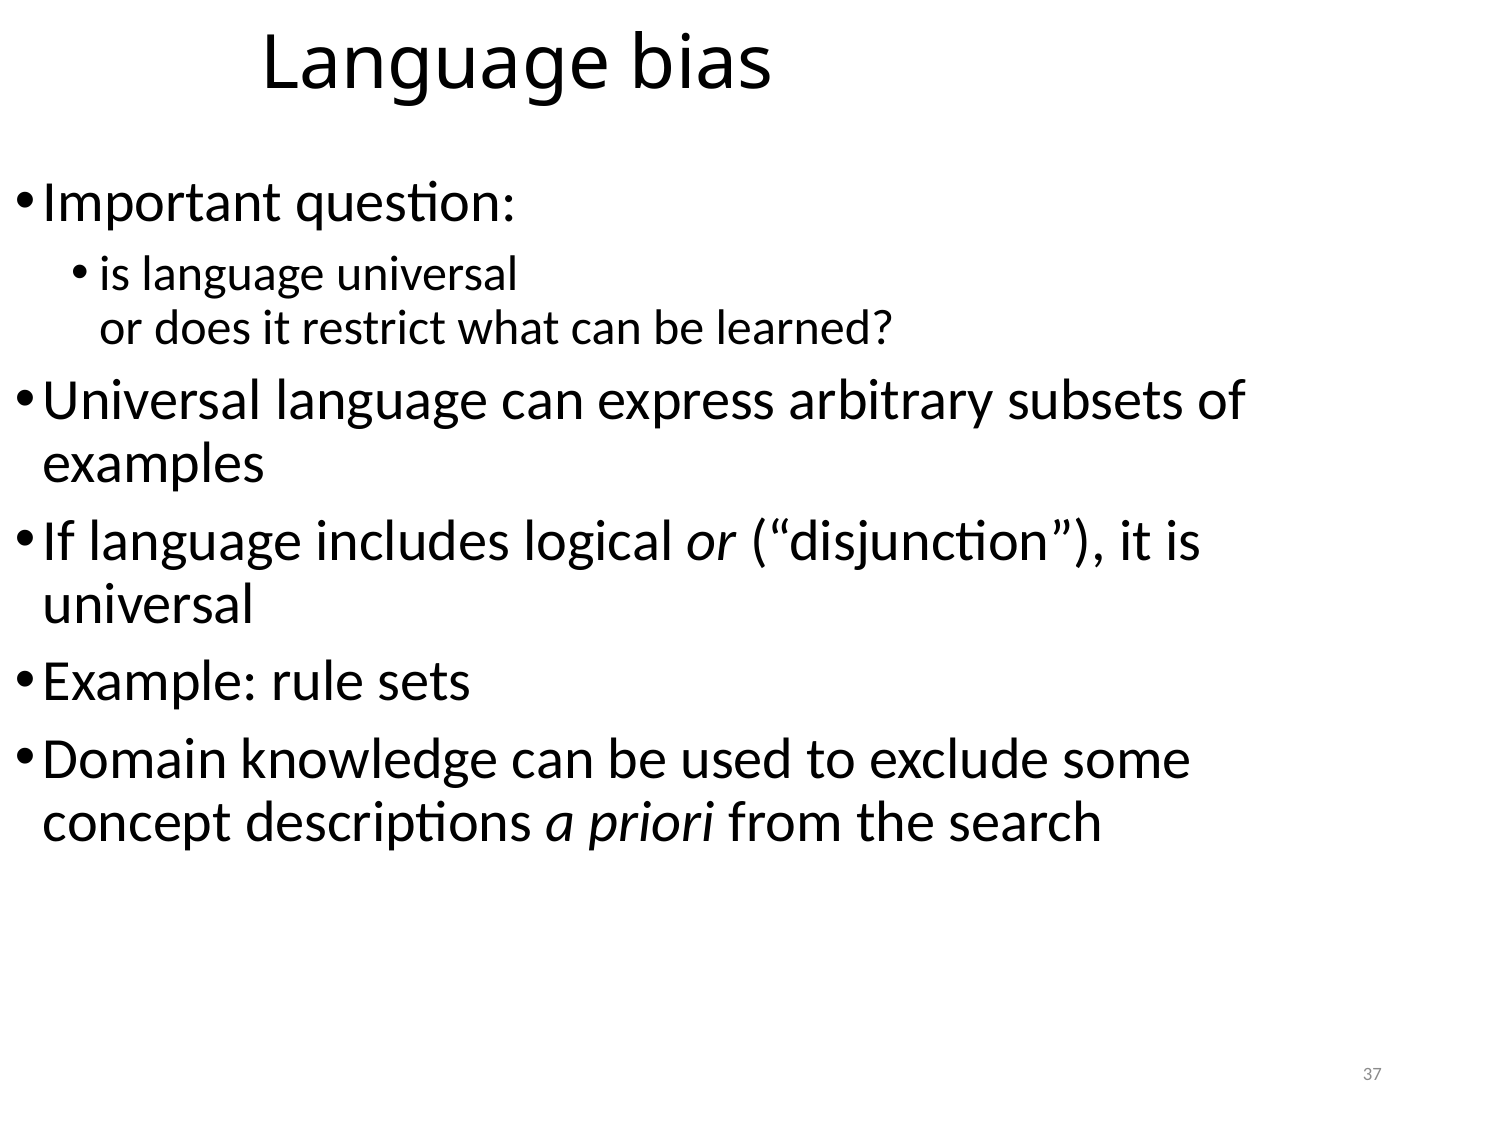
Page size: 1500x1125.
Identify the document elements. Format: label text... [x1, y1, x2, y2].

title Language bias [245, 0, 1500, 159]
slide_number 37 [1059, 1042, 1397, 1103]
list Important question: is language universal or does it restrict what can be learned? Universal language can express arbitrary subsets of examples If language includes logical or (“disjunction”), it is universal Example: rule sets Domain knowledge can be used to exclude some concept descriptions a priori from the search [0, 164, 1409, 862]
